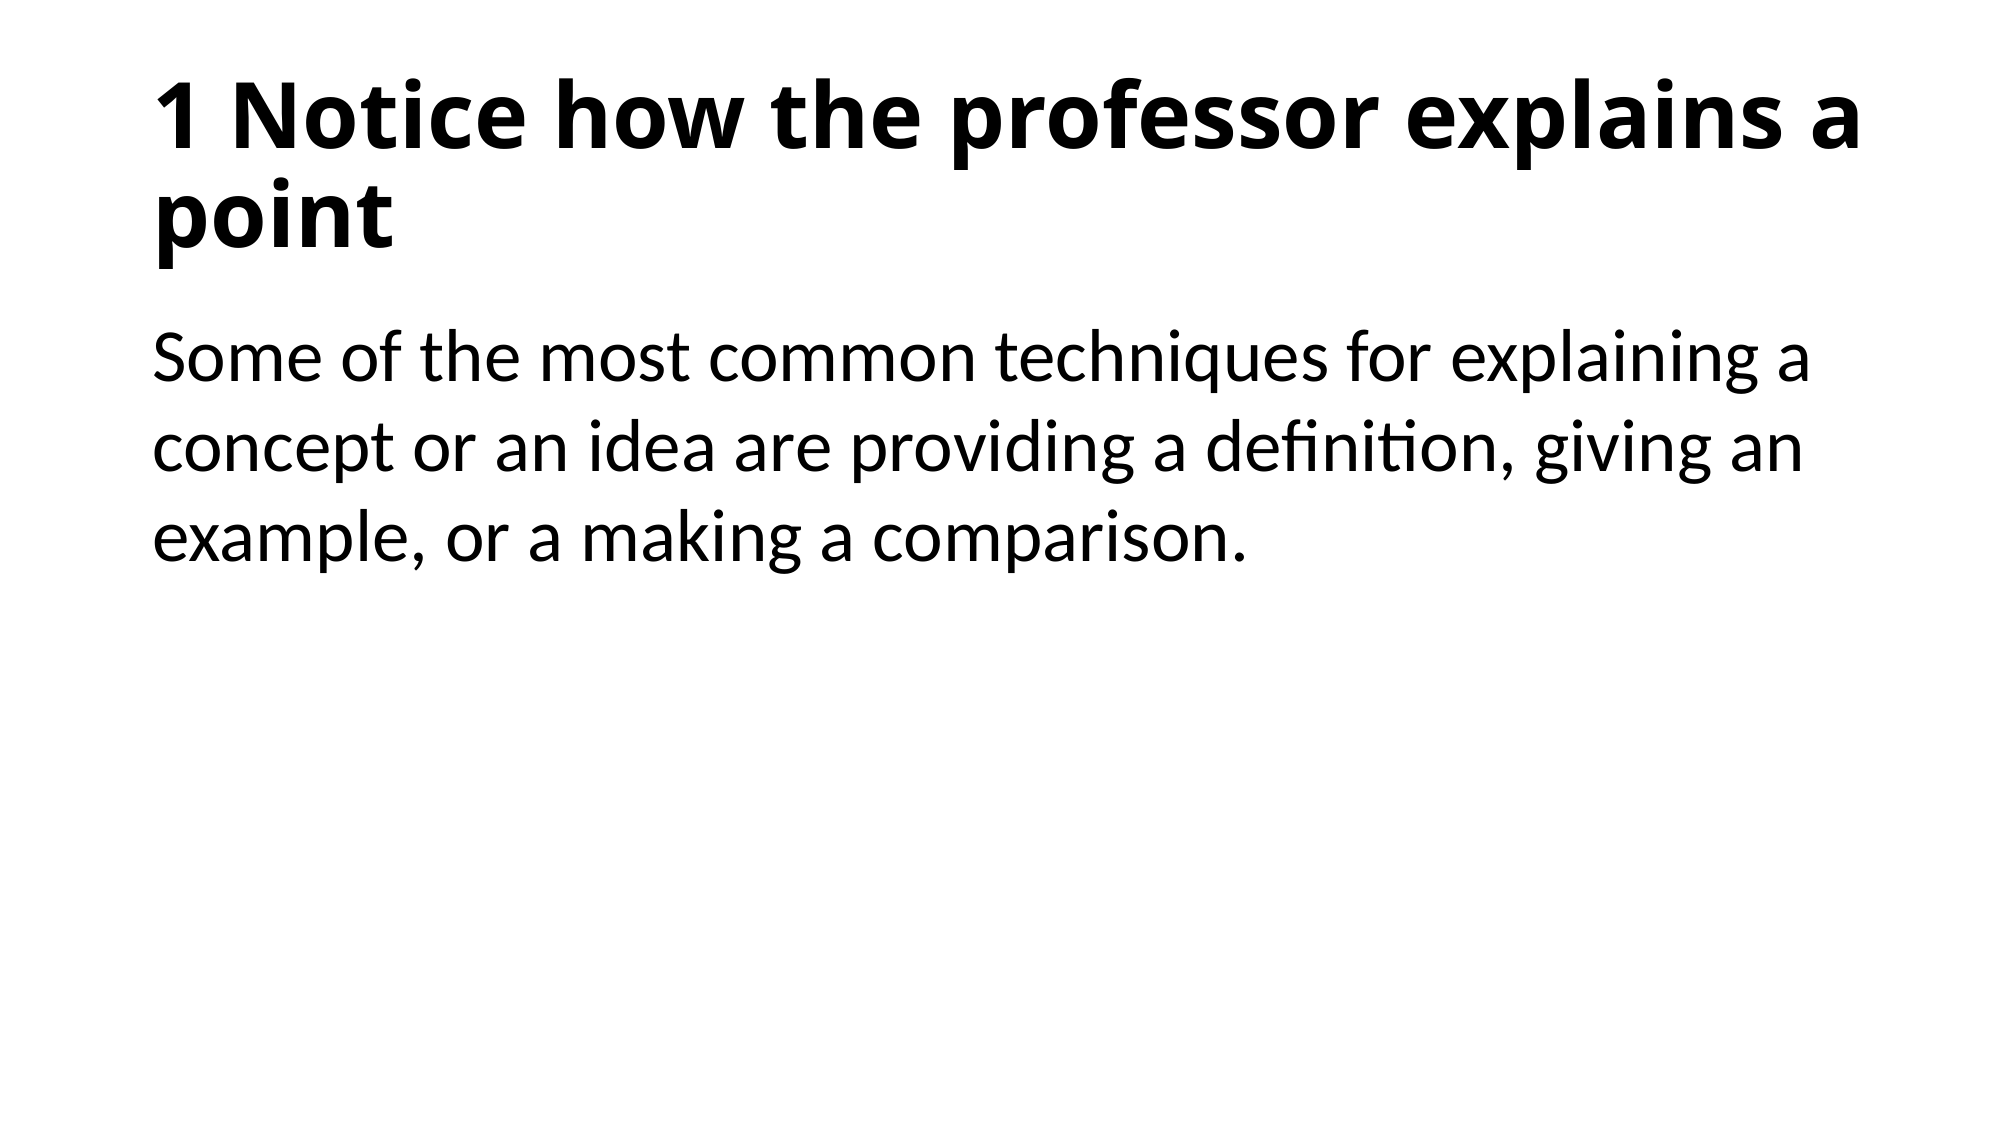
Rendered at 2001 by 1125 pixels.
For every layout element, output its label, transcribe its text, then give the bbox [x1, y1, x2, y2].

title 1 Notice how the professor explains a point [137, 59, 2000, 278]
list Some of the most common techniques for explaining a concept or an idea are providing a definition, giving an example, or a making a comparison. [137, 299, 1863, 1014]
